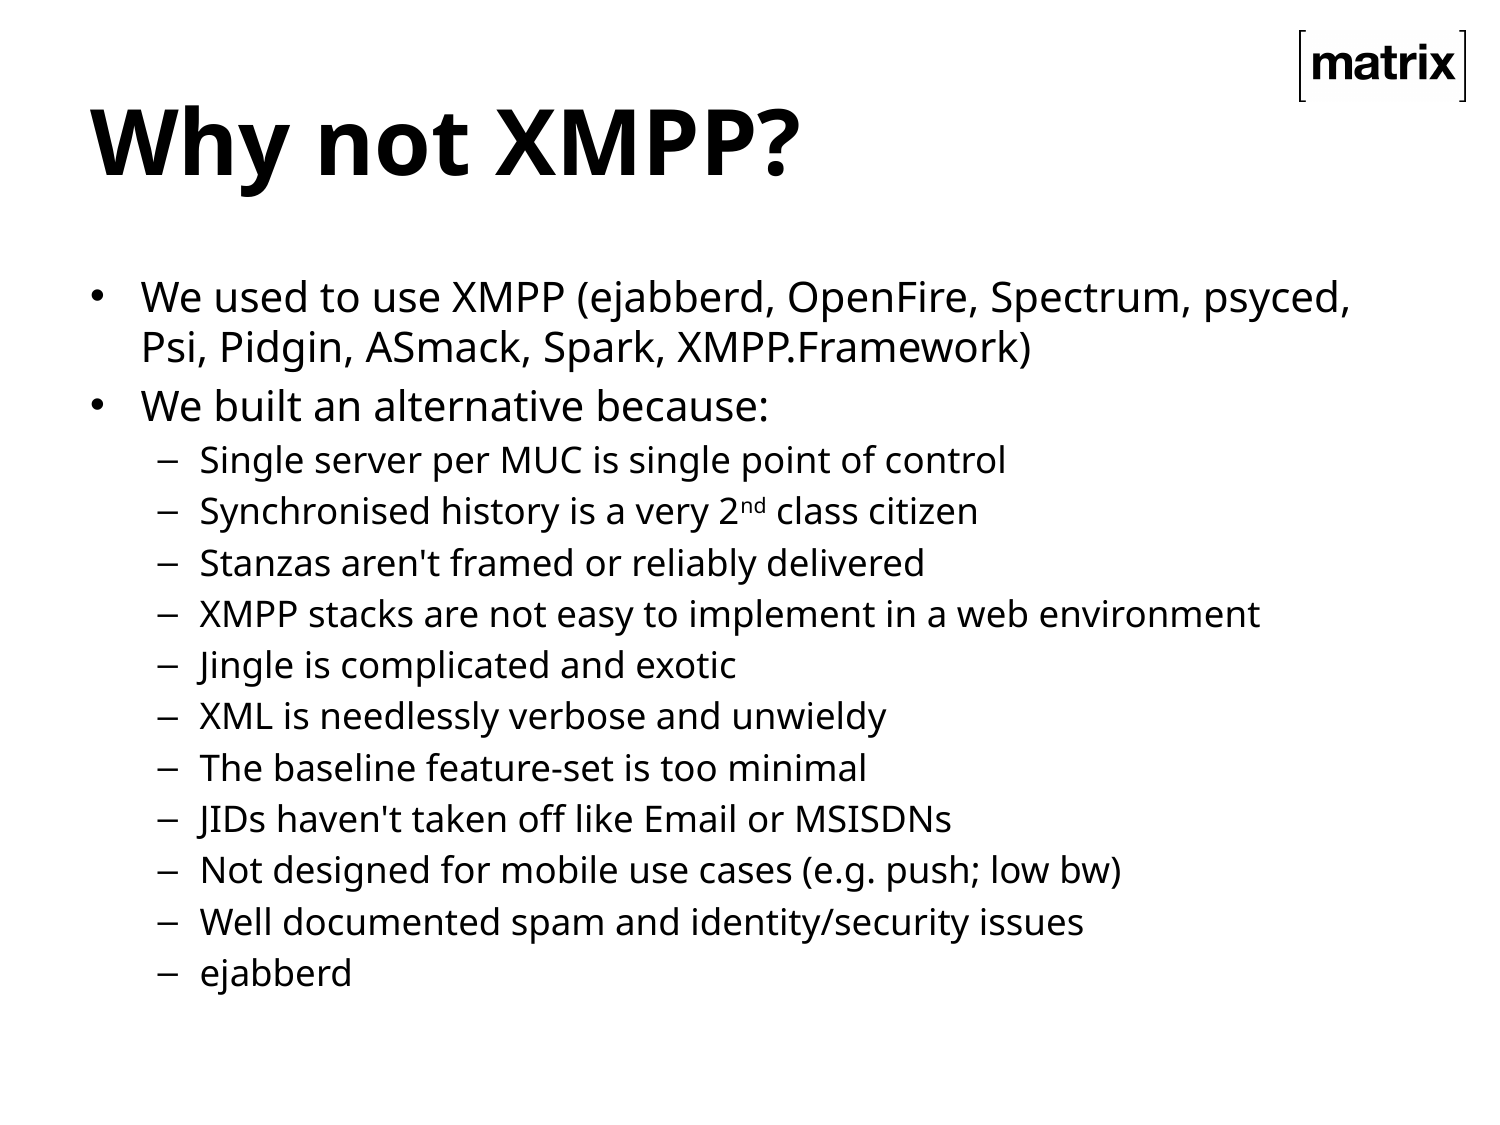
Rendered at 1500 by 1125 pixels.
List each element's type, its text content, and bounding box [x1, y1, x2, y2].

picture [1299, 30, 1466, 102]
title Why not XMPP? [75, 45, 1425, 233]
list We used to use XMPP (ejabberd, OpenFire, Spectrum, psyced, Psi, Pidgin, ASmack, Spark, XMPP.Framework) We built an alternative because: Single server per MUC is single point of control Synchronised history is a very 2nd class citizen Stanzas aren't framed or reliably delivered XMPP stacks are not easy to implement in a web environment Jingle is complicated and exotic XML is needlessly verbose and unwieldy The baseline feature-set is too minimal JIDs haven't taken off like Email or MSISDNs Not designed for mobile use cases (e.g. push; low bw) Well documented spam and identity/security issues ejabberd [75, 262, 1425, 1005]
